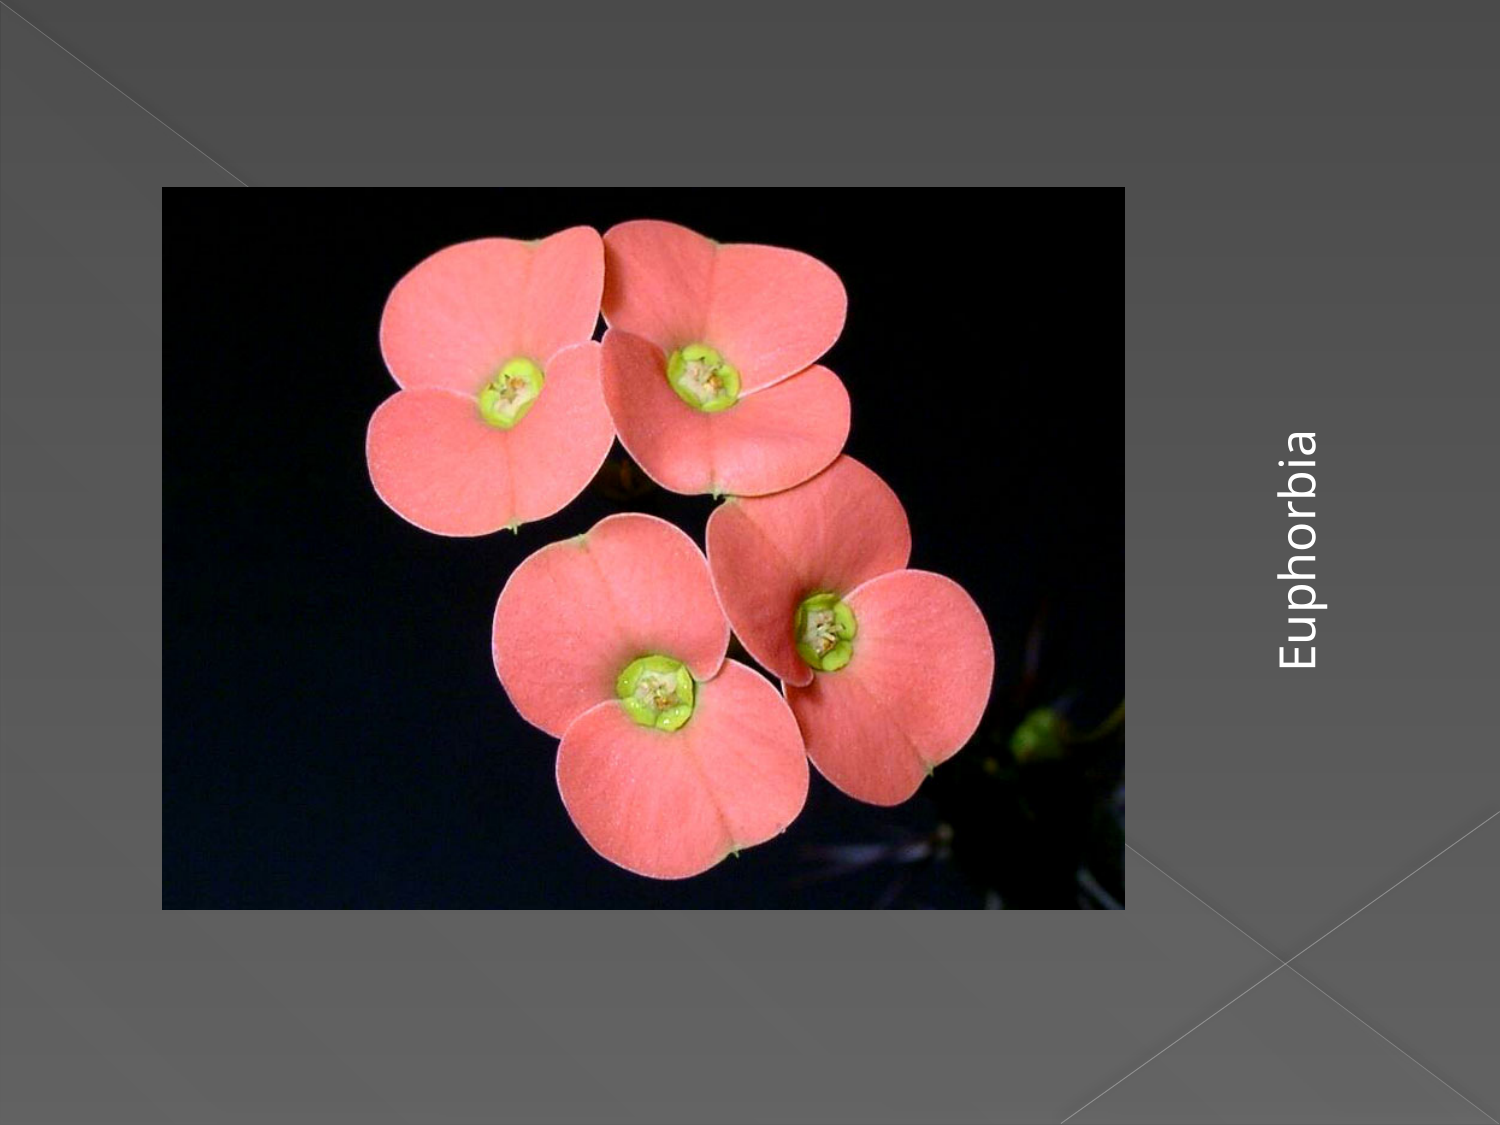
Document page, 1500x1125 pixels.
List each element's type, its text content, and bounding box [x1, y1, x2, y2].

text_box Euphorbia [1257, 324, 1349, 688]
picture [162, 187, 1126, 910]
